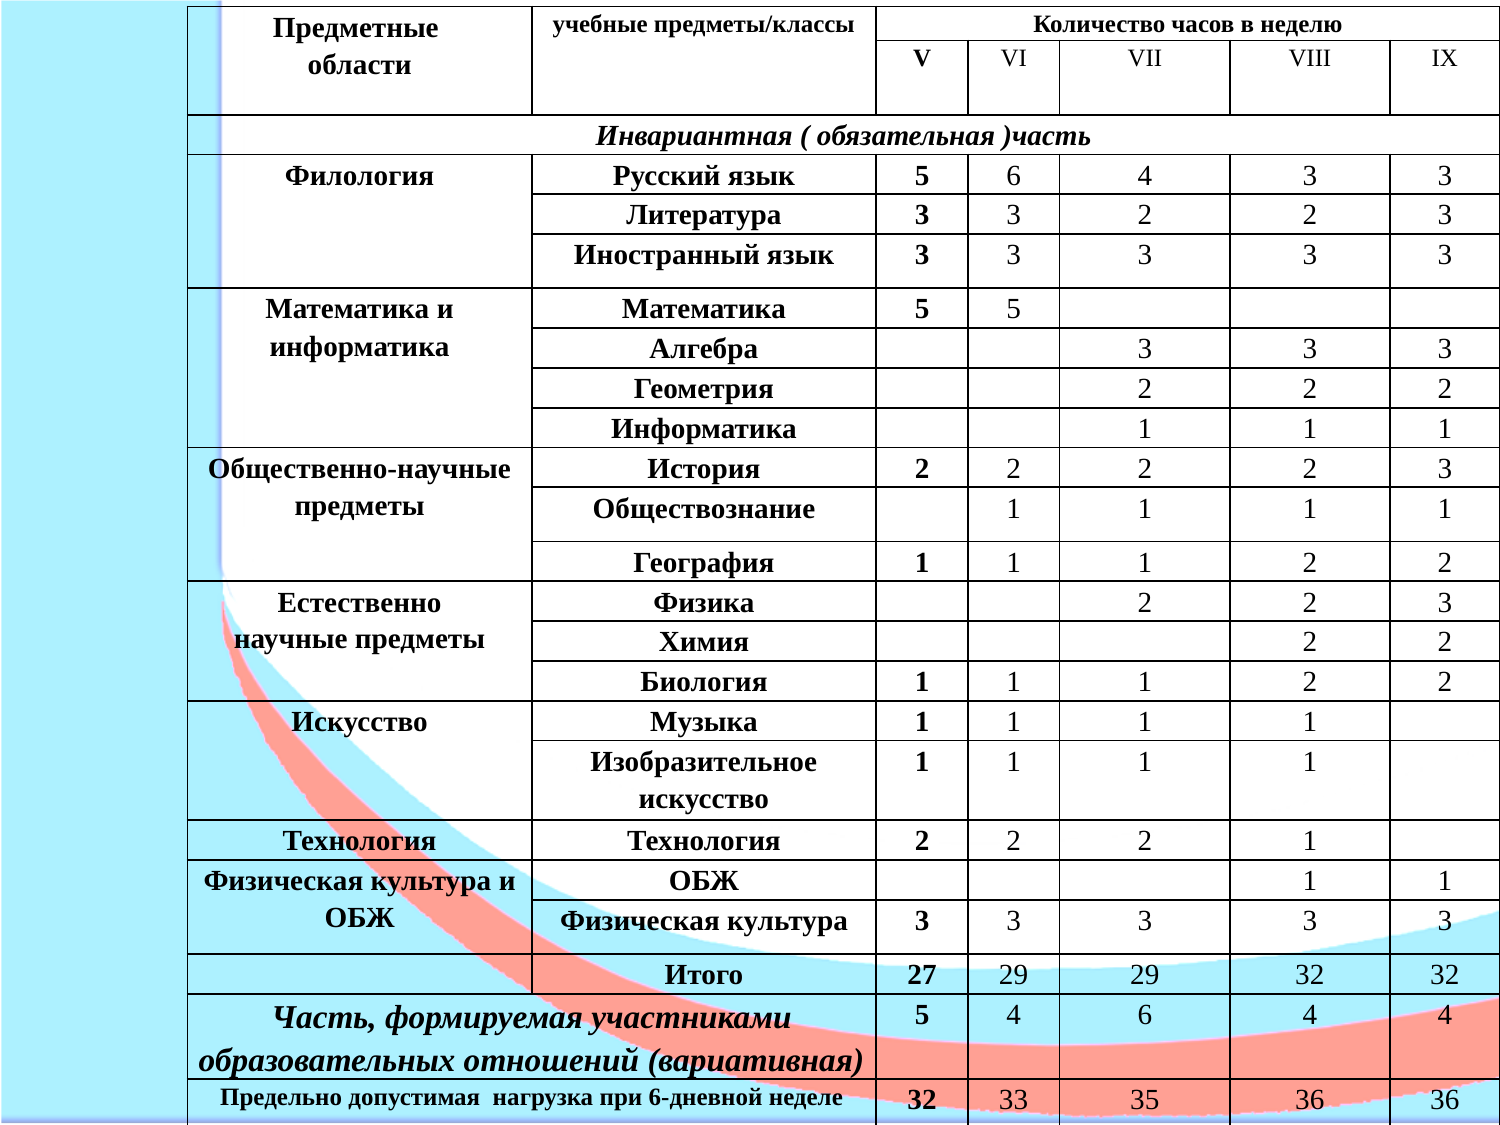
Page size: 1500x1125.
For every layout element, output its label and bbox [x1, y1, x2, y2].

list [0, 0, 1500, 1125]
